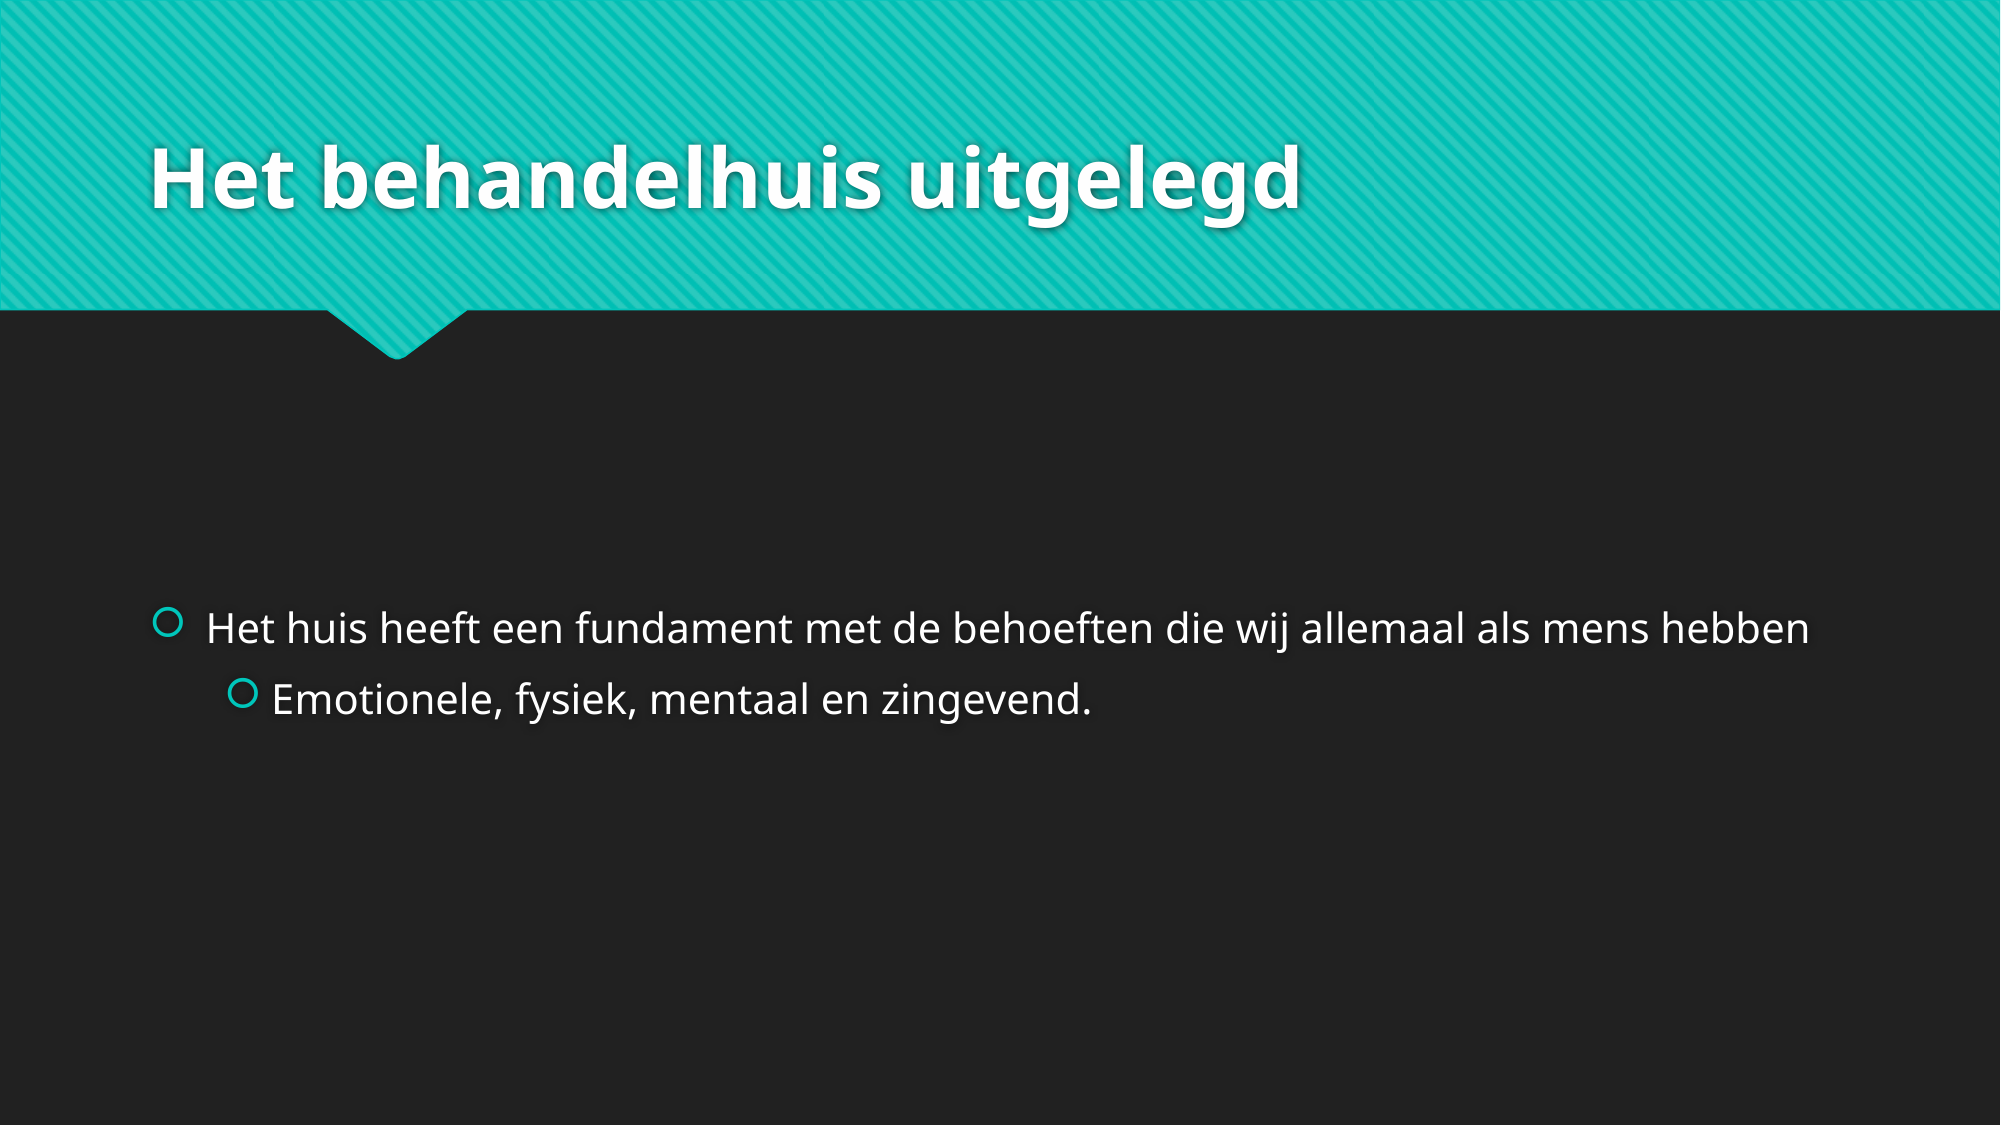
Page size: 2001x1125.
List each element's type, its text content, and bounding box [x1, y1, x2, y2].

title Het behandelhuis uitgelegd [132, 73, 1868, 233]
list Het huis heeft een fundament met de behoeften die wij allemaal als mens hebben Emotionele, fysiek, mentaal en zingevend. [134, 364, 1866, 962]
